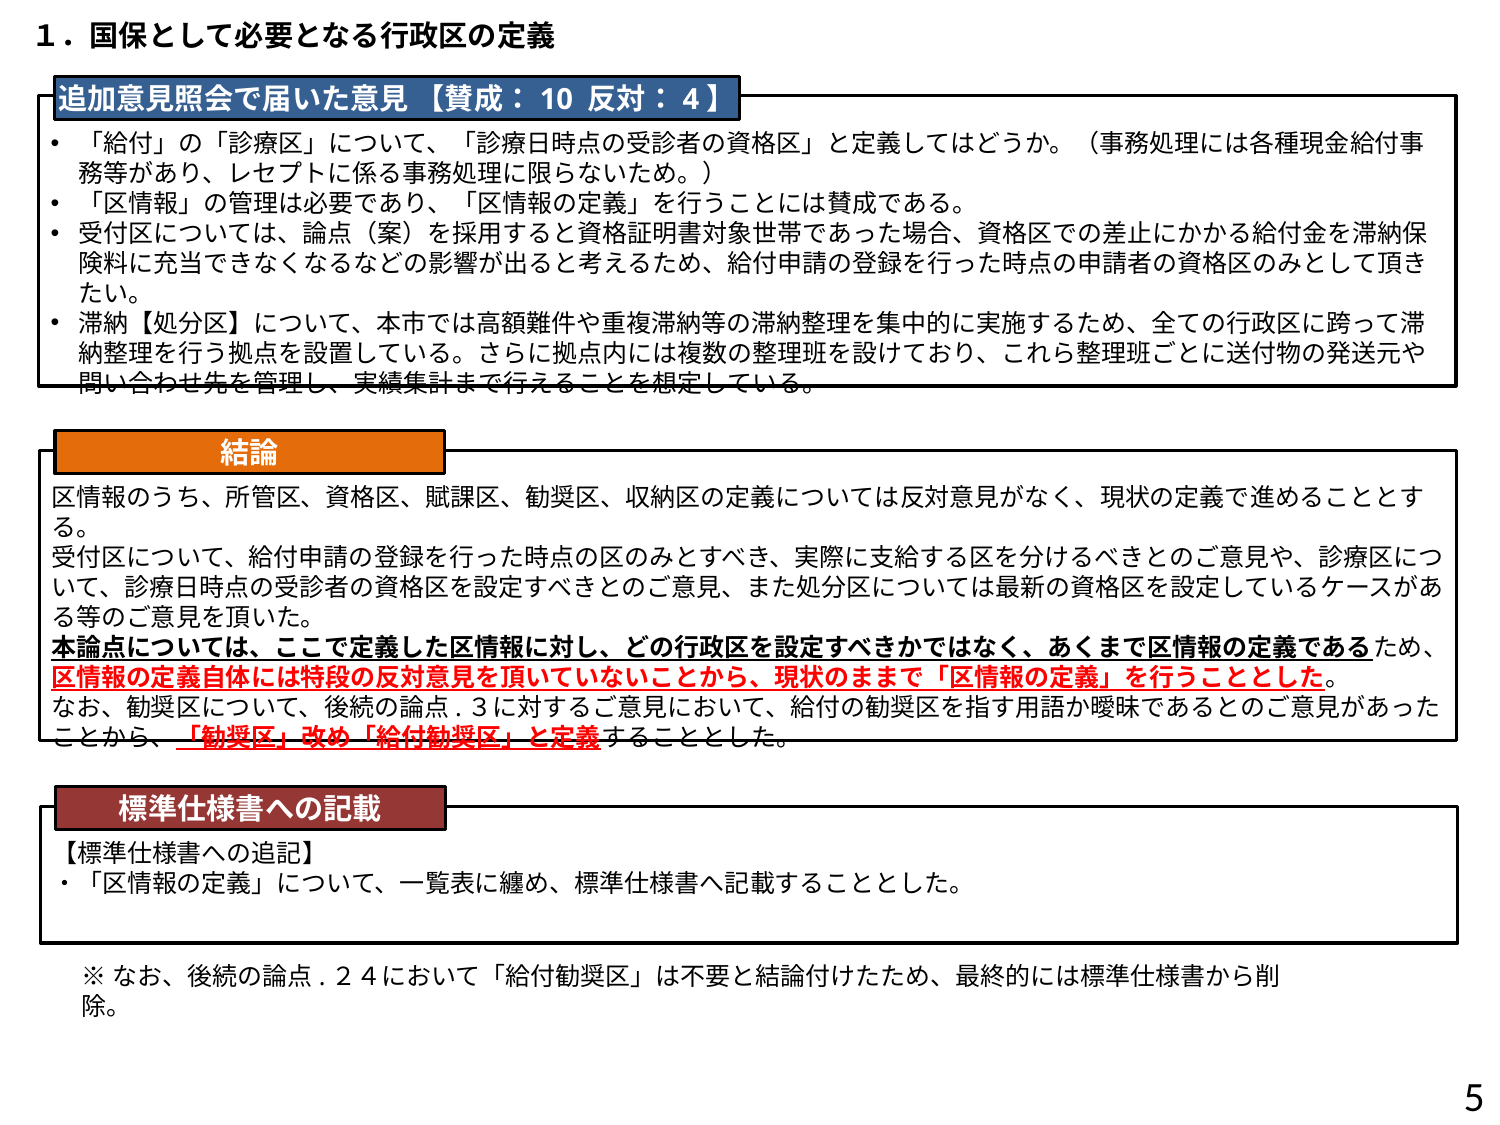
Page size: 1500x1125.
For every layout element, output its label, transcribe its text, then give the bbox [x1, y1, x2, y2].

text_box 追加意見照会で届いた意見 【賛成：10 反対：4】 [52, 74, 741, 121]
text_box 結論 [53, 429, 447, 476]
text_box 標準仕様書への記載 [54, 785, 448, 832]
text_box １．国保として必要となる行政区の定義 [16, 2, 1440, 49]
slide_number 4 [1149, 1065, 1500, 1125]
text_box ※なお、後続の論点.２４において「給付勧奨区」は不要と結論付けたため、最終的には標準仕様書から削除。 [67, 953, 1305, 1028]
text_box 【標準仕様書への追記】 ・「区情報の定義」について、一覧表に纏め、標準仕様書へ記載することとした。 [40, 806, 1458, 944]
text_box 「給付」の「診療区」について、「診療日時点の受診者の資格区」と定義してはどうか。（事務処理には各種現金給付事務等があり、レセプトに係る事務処理に限らないため。） 「区情報」の管理は必要であり、「区情報の定義」を行うことには賛成である。 受付区については、論点（案）を採用すると資格証明書対象世帯であった場合、資格区での差止にかかる給付金を滞納保険料に充当できなくなるなどの影響が出ると考えるため、給付申請の登録を行った時点の申請者の資格区のみとして頂きたい。 滞納【処分区】について、本市では高額難件や重複滞納等の滞納整理を集中的に実施するため、全ての行政区に跨って滞納整理を行う拠点を設置している。さらに拠点内には複数の整理班を設けており、これら整理班ごとに送付物の発送元や問い合わせ先を管理し、実績集計まで行えることを想定している。 [38, 95, 1457, 387]
text_box 区情報のうち、所管区、資格区、賦課区、勧奨区、収納区の定義については反対意見がなく、現状の定義で進めることとする。 受付区について、給付申請の登録を行った時点の区のみとすべき、実際に支給する区を分けるべきとのご意見や、診療区について、診療日時点の受診者の資格区を設定すべきとのご意見、また処分区については最新の資格区を設定しているケースがある等のご意見を頂いた。 本論点については、ここで定義した区情報に対し、どの行政区を設定すべきかではなく、あくまで区情報の定義であるため、区情報の定義自体には特段の反対意見を頂いていないことから、現状のままで「区情報の定義」を行うこととした。 なお、勧奨区について、後続の論点.３に対するご意見において、給付の勧奨区を指す用語か曖昧であるとのご意見があったことから、「勧奨区」改め「給付勧奨区」と定義することとした。 [39, 450, 1457, 741]
